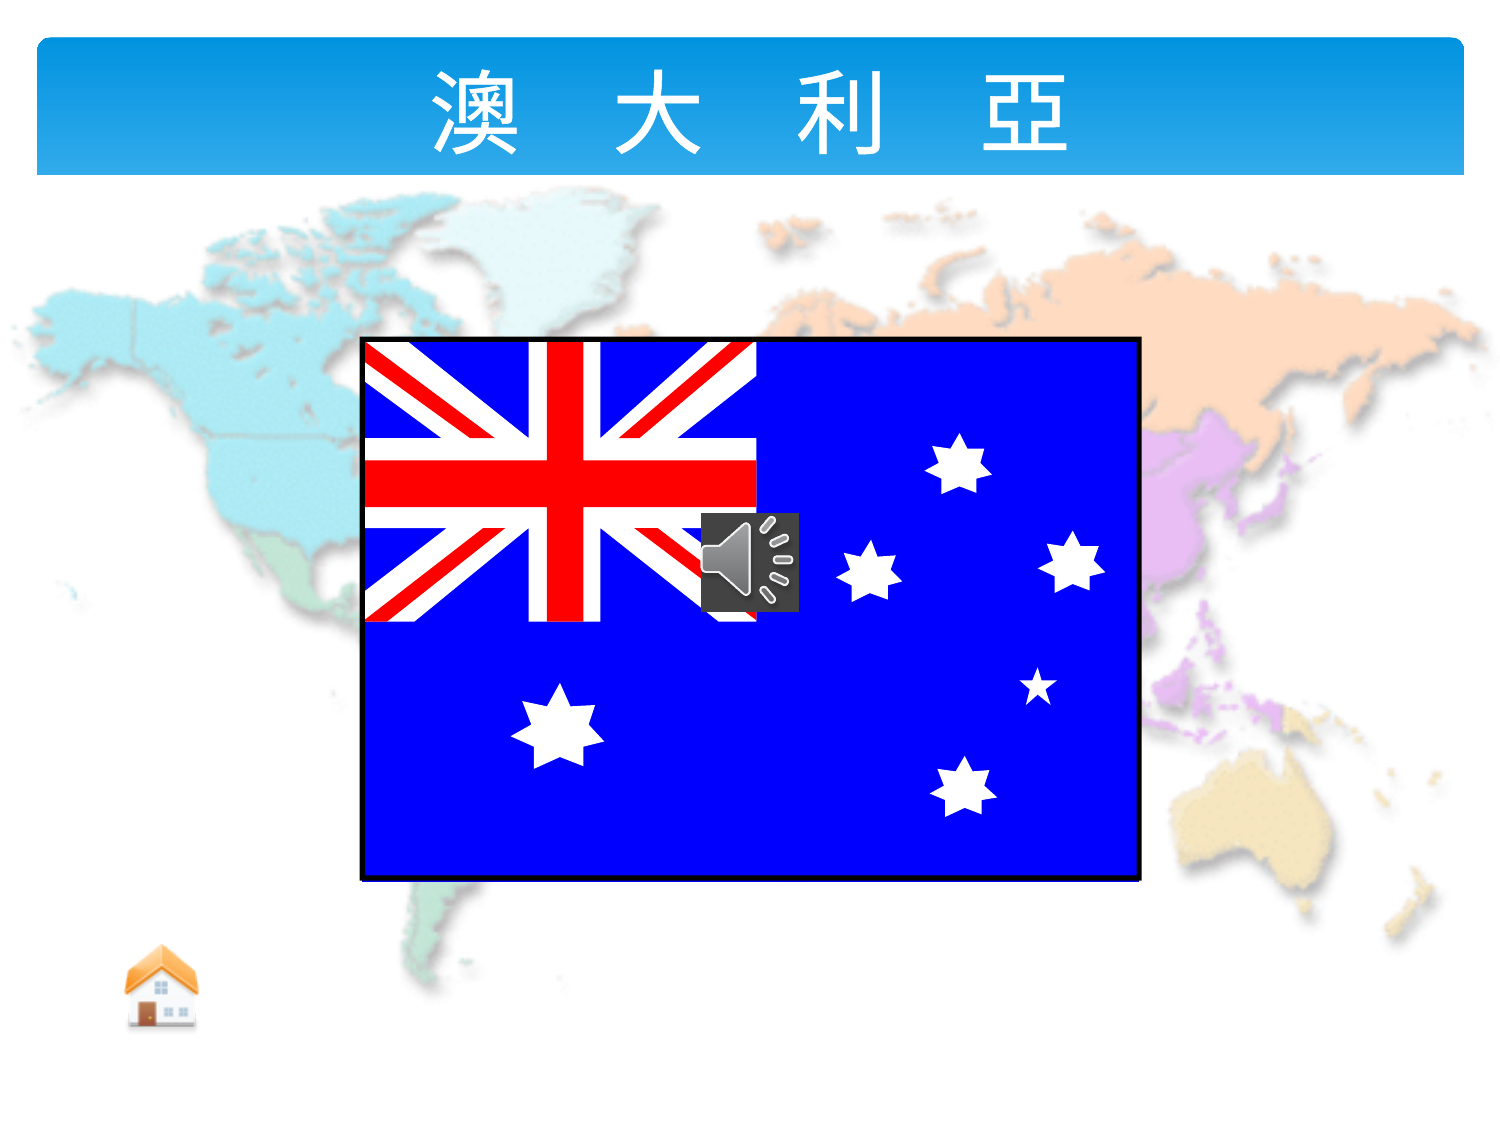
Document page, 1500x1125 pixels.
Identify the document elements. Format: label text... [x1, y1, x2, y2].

title 澳 大 利 亞 [75, 7, 1425, 213]
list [348, 326, 1153, 893]
picture [0, 175, 1500, 1034]
